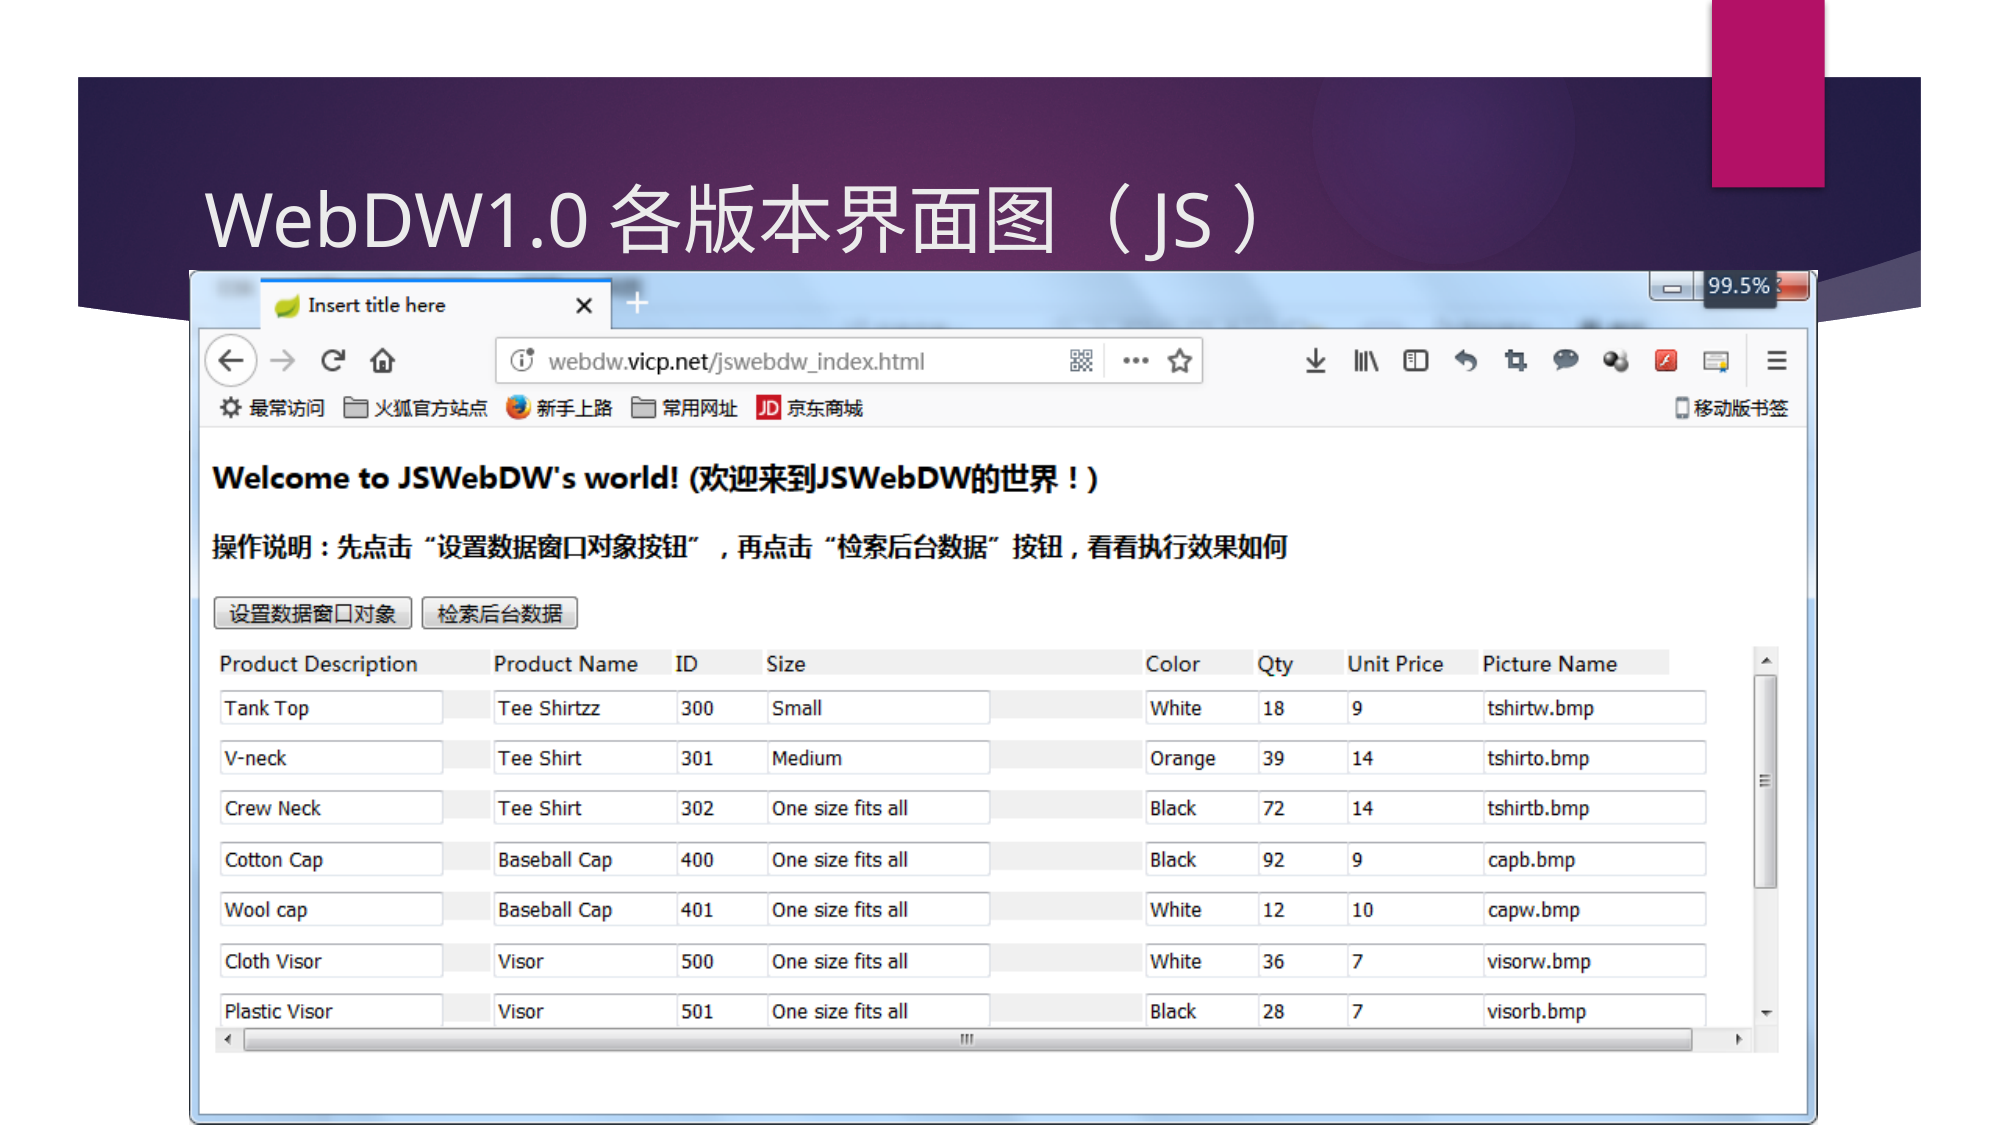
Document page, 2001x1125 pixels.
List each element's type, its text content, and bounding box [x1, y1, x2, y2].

picture [189, 270, 1818, 1125]
title WebDW1.0各版本界面图（JS） [189, 159, 1627, 270]
